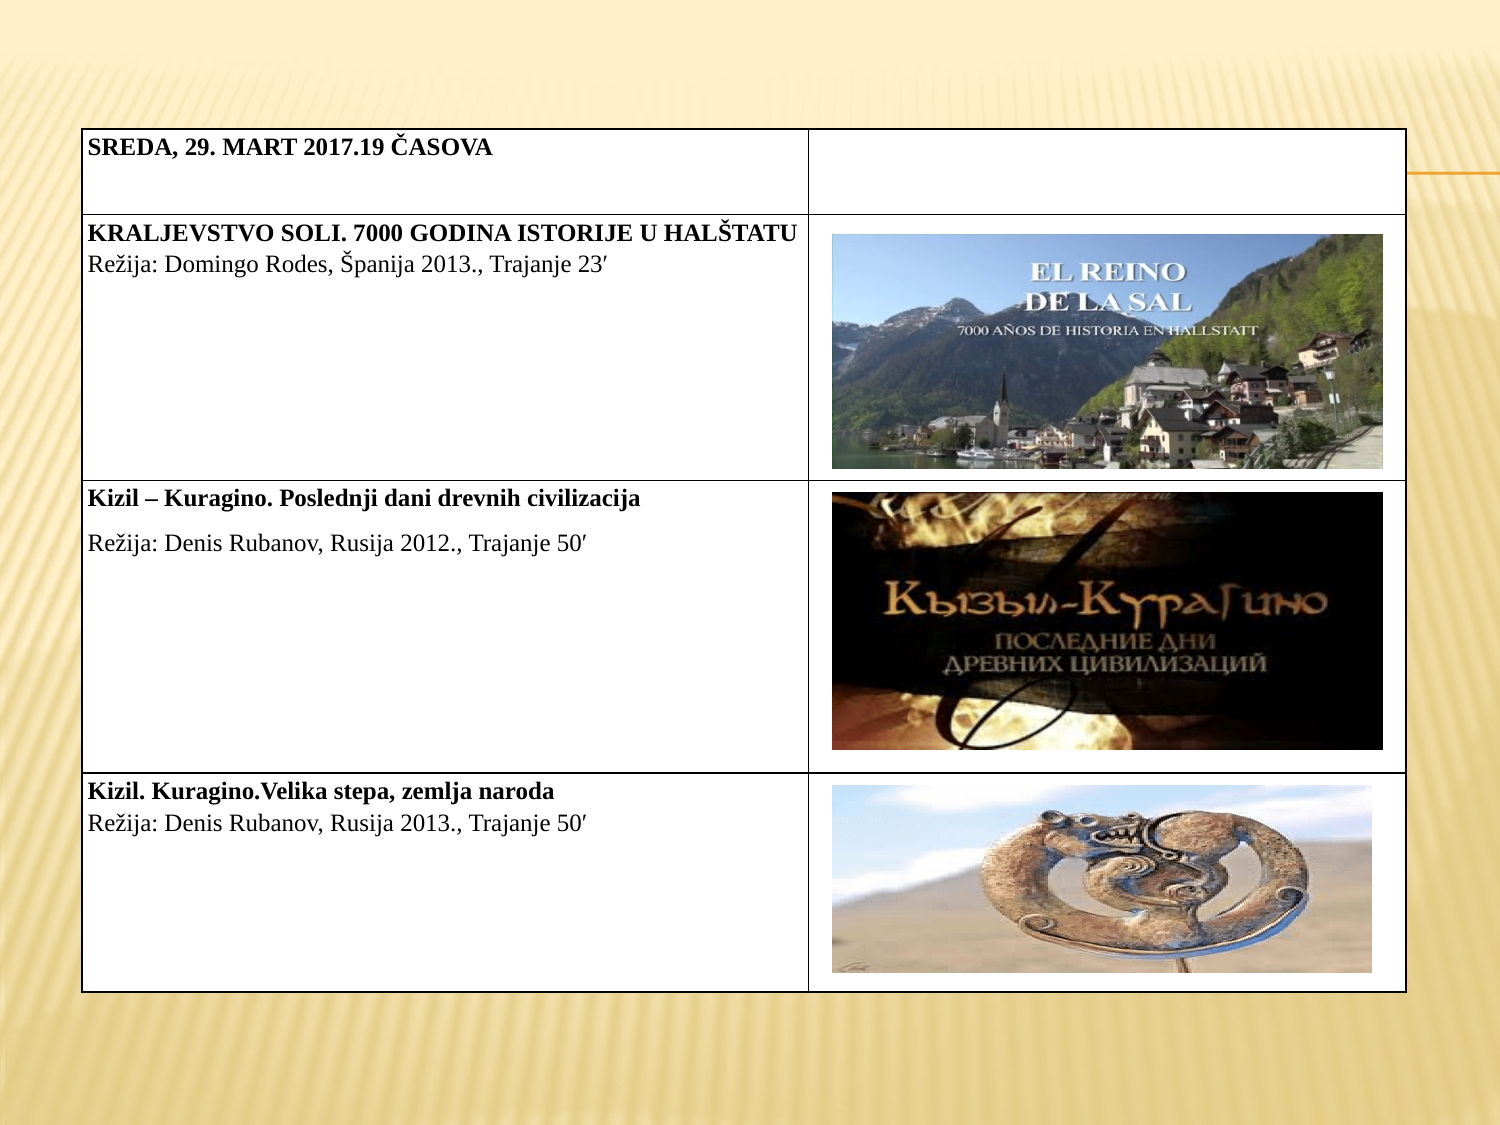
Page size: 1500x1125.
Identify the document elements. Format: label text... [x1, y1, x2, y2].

table_cell Kizil – Kuragino. Poslednji dani drevnih civilizacija Režija: Denis Rubanov, Rusija 2012., Trajanje 50′ [83, 481, 808, 772]
table_cell [809, 774, 1405, 991]
table_cell KRALJEVSTVO SOLI. 7000 GODINA ISTORIJE U HALŠTATU Režija: Domingo Rodes, Španija 2013., Trajanje 23′ [83, 215, 808, 480]
table_header [809, 130, 1405, 214]
picture [831, 491, 1384, 751]
table_cell Kizil. Kuragino.Velika stepa, zemlja naroda Režija: Denis Rubanov, Rusija 2013., Trajanje 50′ [83, 774, 808, 991]
table_cell [809, 215, 1405, 480]
picture [831, 234, 1384, 470]
picture [831, 784, 1372, 973]
table_header SREDA, 29. MART 2017.19 ČASOVA [83, 130, 808, 214]
table_cell [809, 481, 1405, 772]
